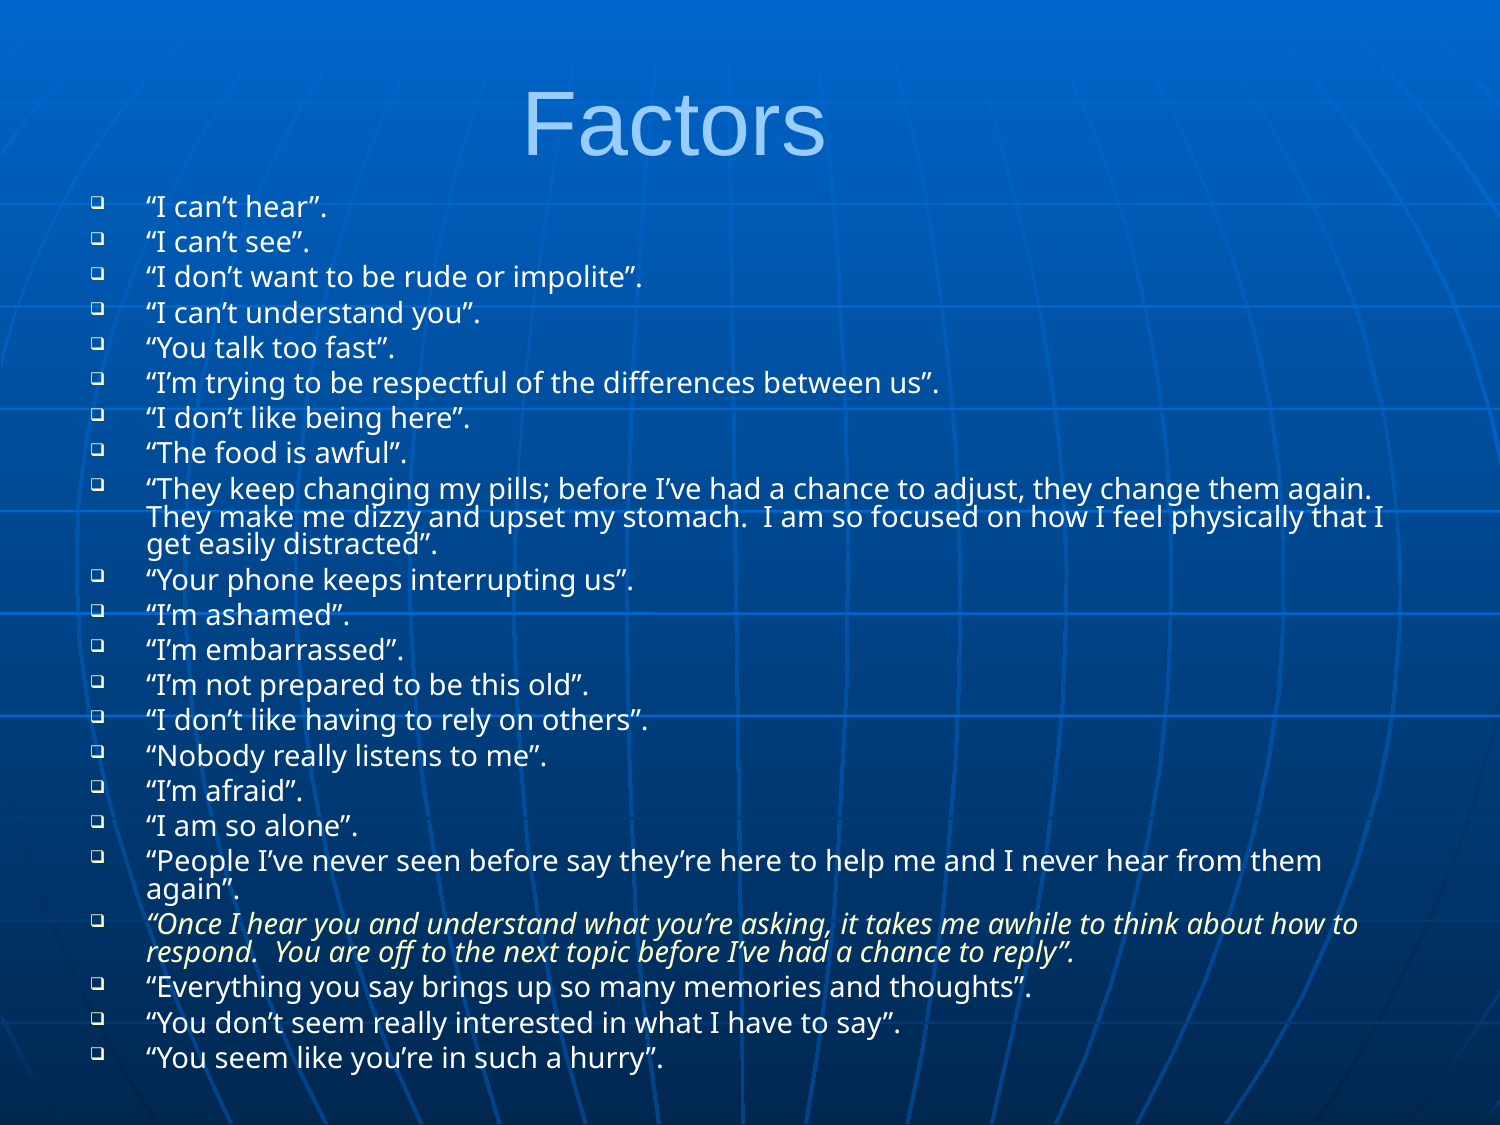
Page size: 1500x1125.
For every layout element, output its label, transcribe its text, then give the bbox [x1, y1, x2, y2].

list “I can’t hear”. “I can’t see”. “I don’t want to be rude or impolite”. “I can’t understand you”. “You talk too fast”. “I’m trying to be respectful of the differences between us”. “I don’t like being here”. “The food is awful”. “They keep changing my pills; before I’ve had a chance to adjust, they change them again. They make me dizzy and upset my stomach. I am so focused on how I feel physically that I get easily distracted”. “Your phone keeps interrupting us”. “I’m ashamed”. “I’m embarrassed”. “I’m not prepared to be this old”. “I don’t like having to rely on others”. “Nobody really listens to me”. “I’m afraid”. “I am so alone”. “People I’ve never seen before say they’re here to help me and I never hear from them again”. “Once I hear you and understand what you’re asking, it takes me awhile to think about how to respond. You are off to the next topic before I’ve had a chance to reply”. “Everything you say brings up so many memories and thoughts”. “You don’t seem really interested in what I have to say”. “You seem like you’re in such a hurry”. [75, 187, 1425, 1082]
title Factors [0, 16, 1350, 221]
